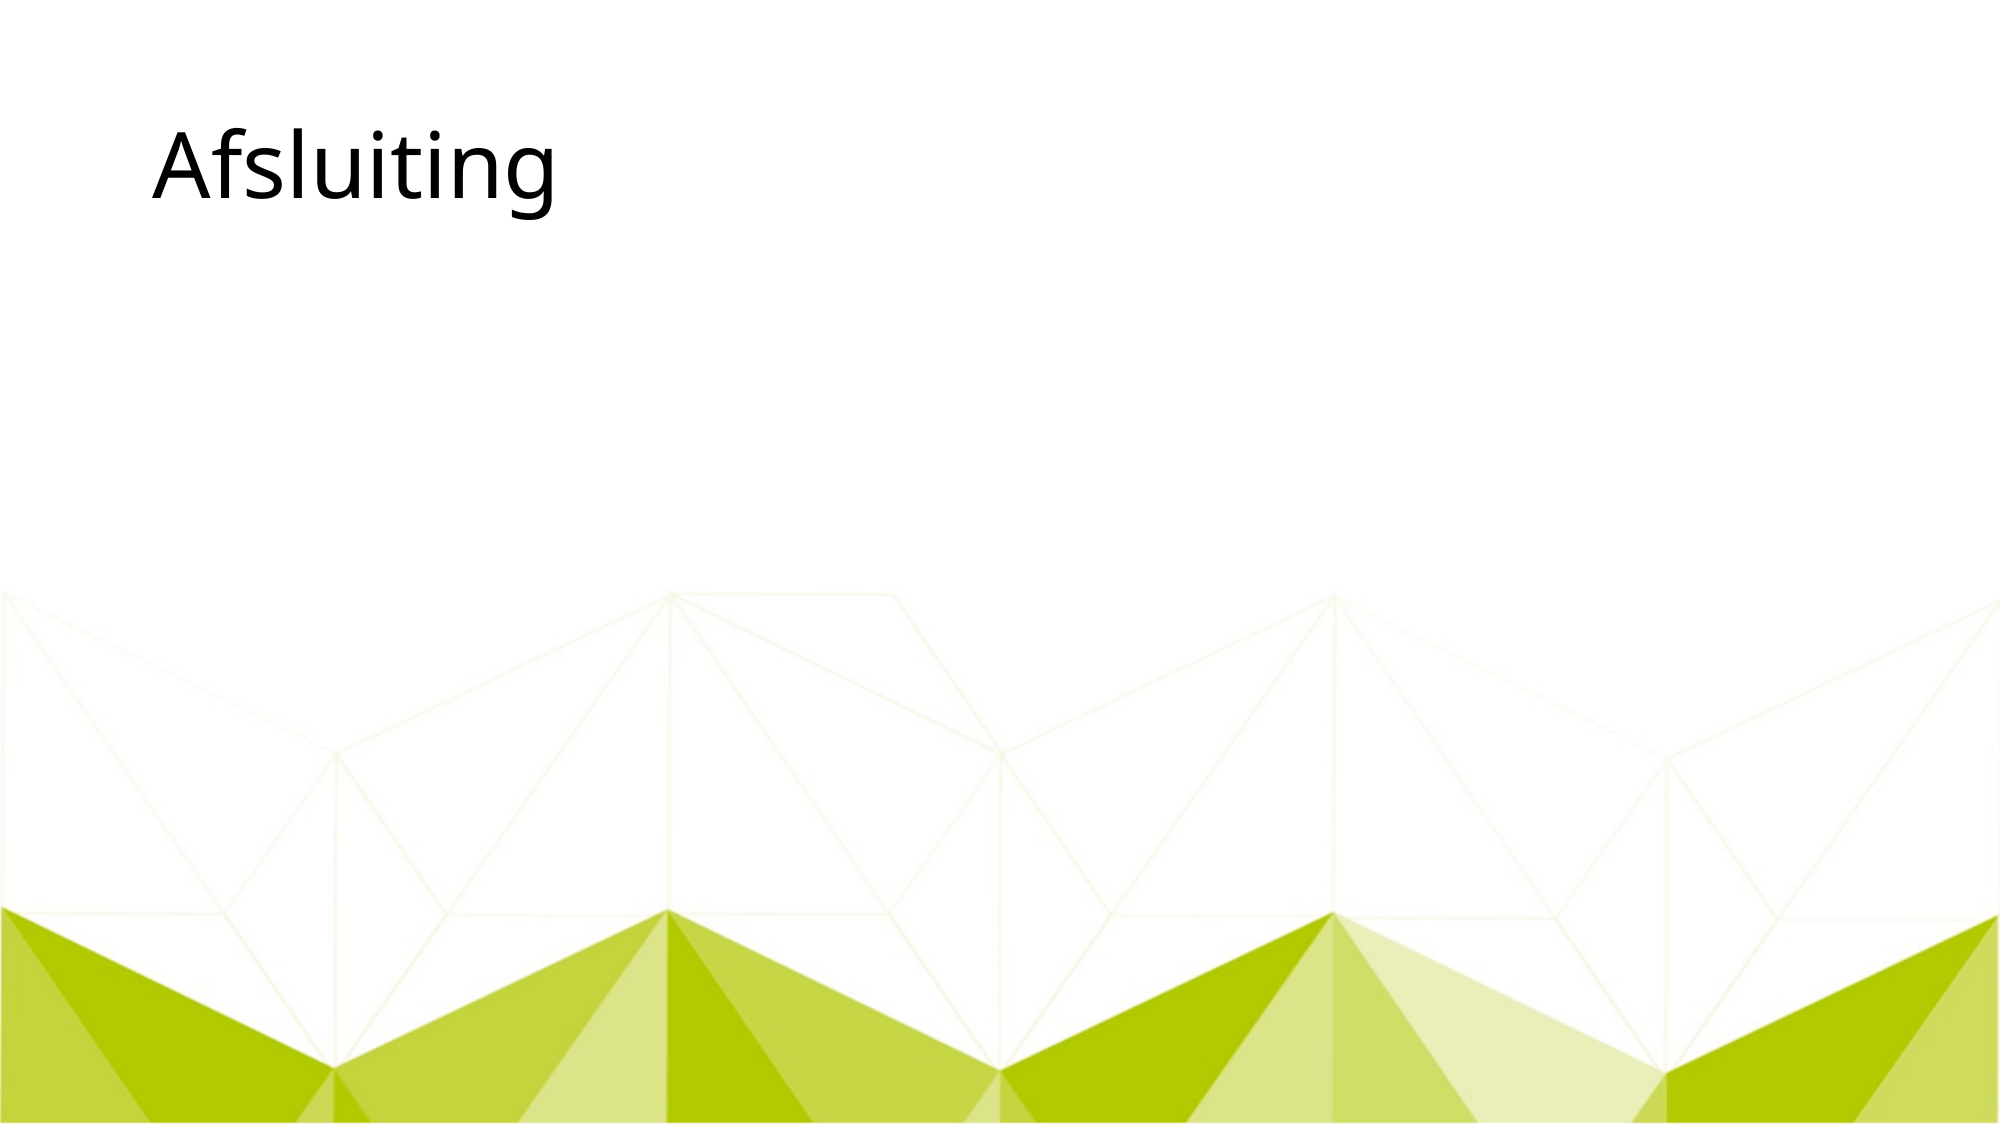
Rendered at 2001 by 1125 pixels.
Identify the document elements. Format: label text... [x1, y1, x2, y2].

title Afsluiting [137, 59, 1863, 278]
picture [0, 0, 2001, 1125]
